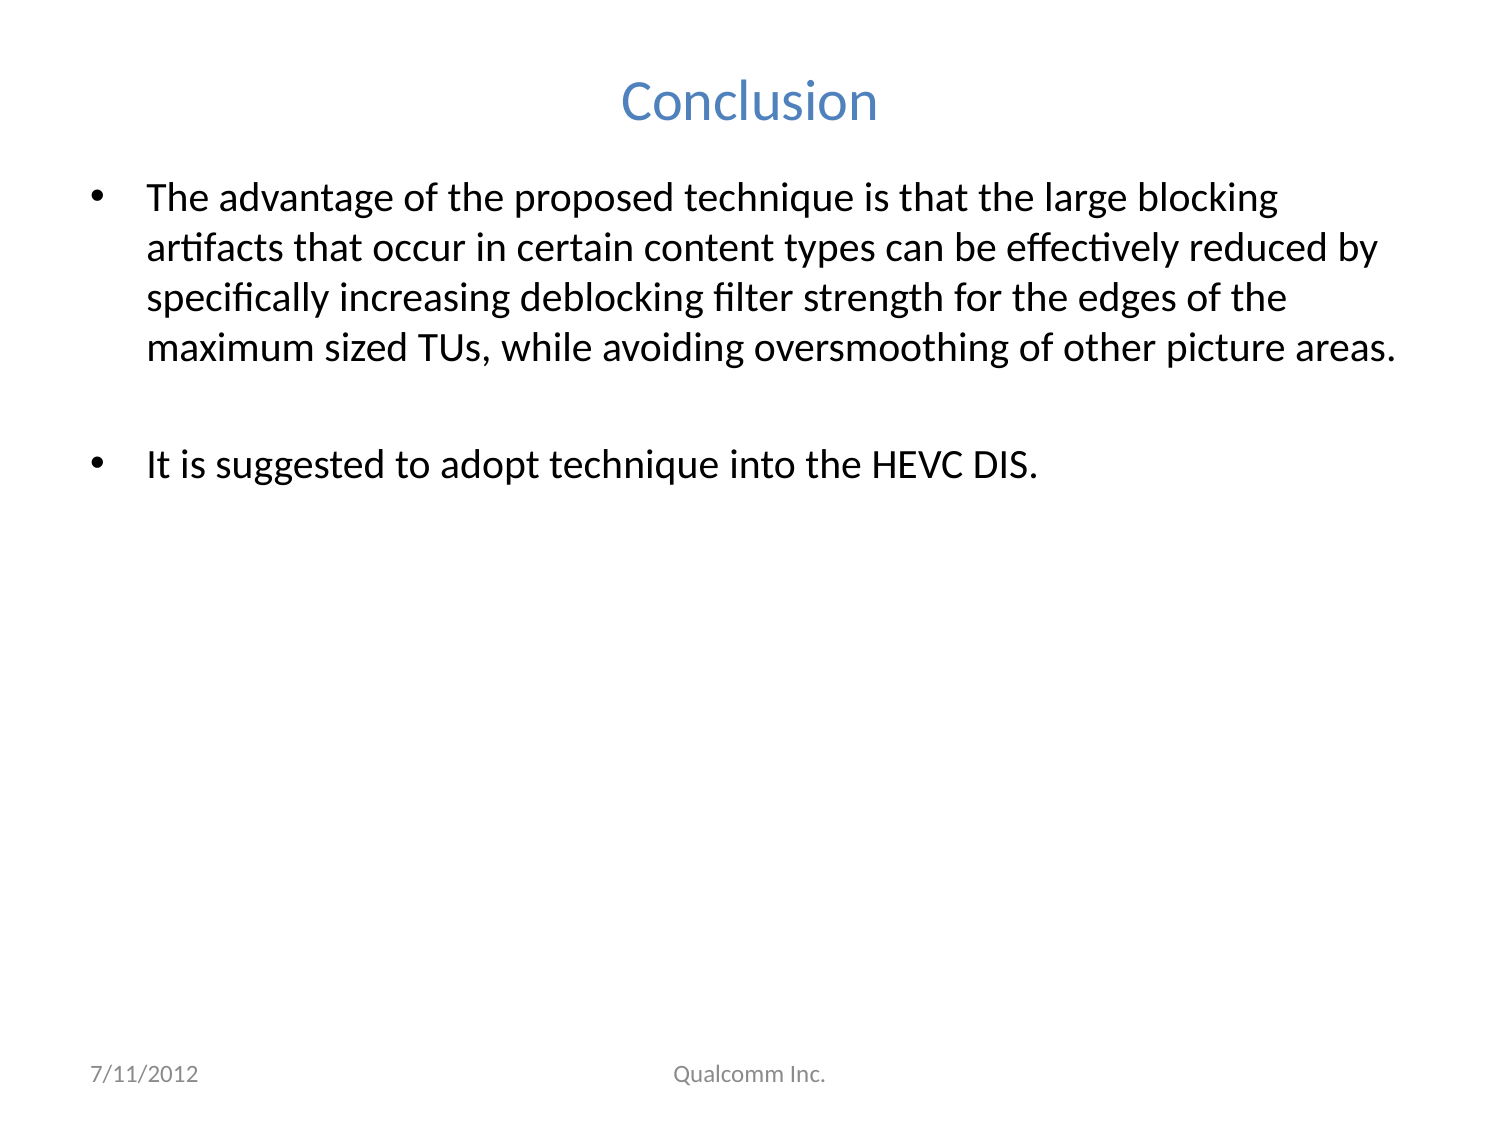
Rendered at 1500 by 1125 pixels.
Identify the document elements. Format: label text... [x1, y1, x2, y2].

footer Qualcomm Inc. [512, 1042, 988, 1103]
list The advantage of the proposed technique is that the large blocking artifacts that occur in certain content types can be effectively reduced by specifically increasing deblocking filter strength for the edges of the maximum sized TUs, while avoiding oversmoothing of other picture areas. It is suggested to adopt technique into the HEVC DIS. [75, 162, 1425, 1005]
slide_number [75, 1042, 425, 1103]
title Conclusion [75, 45, 1425, 150]
